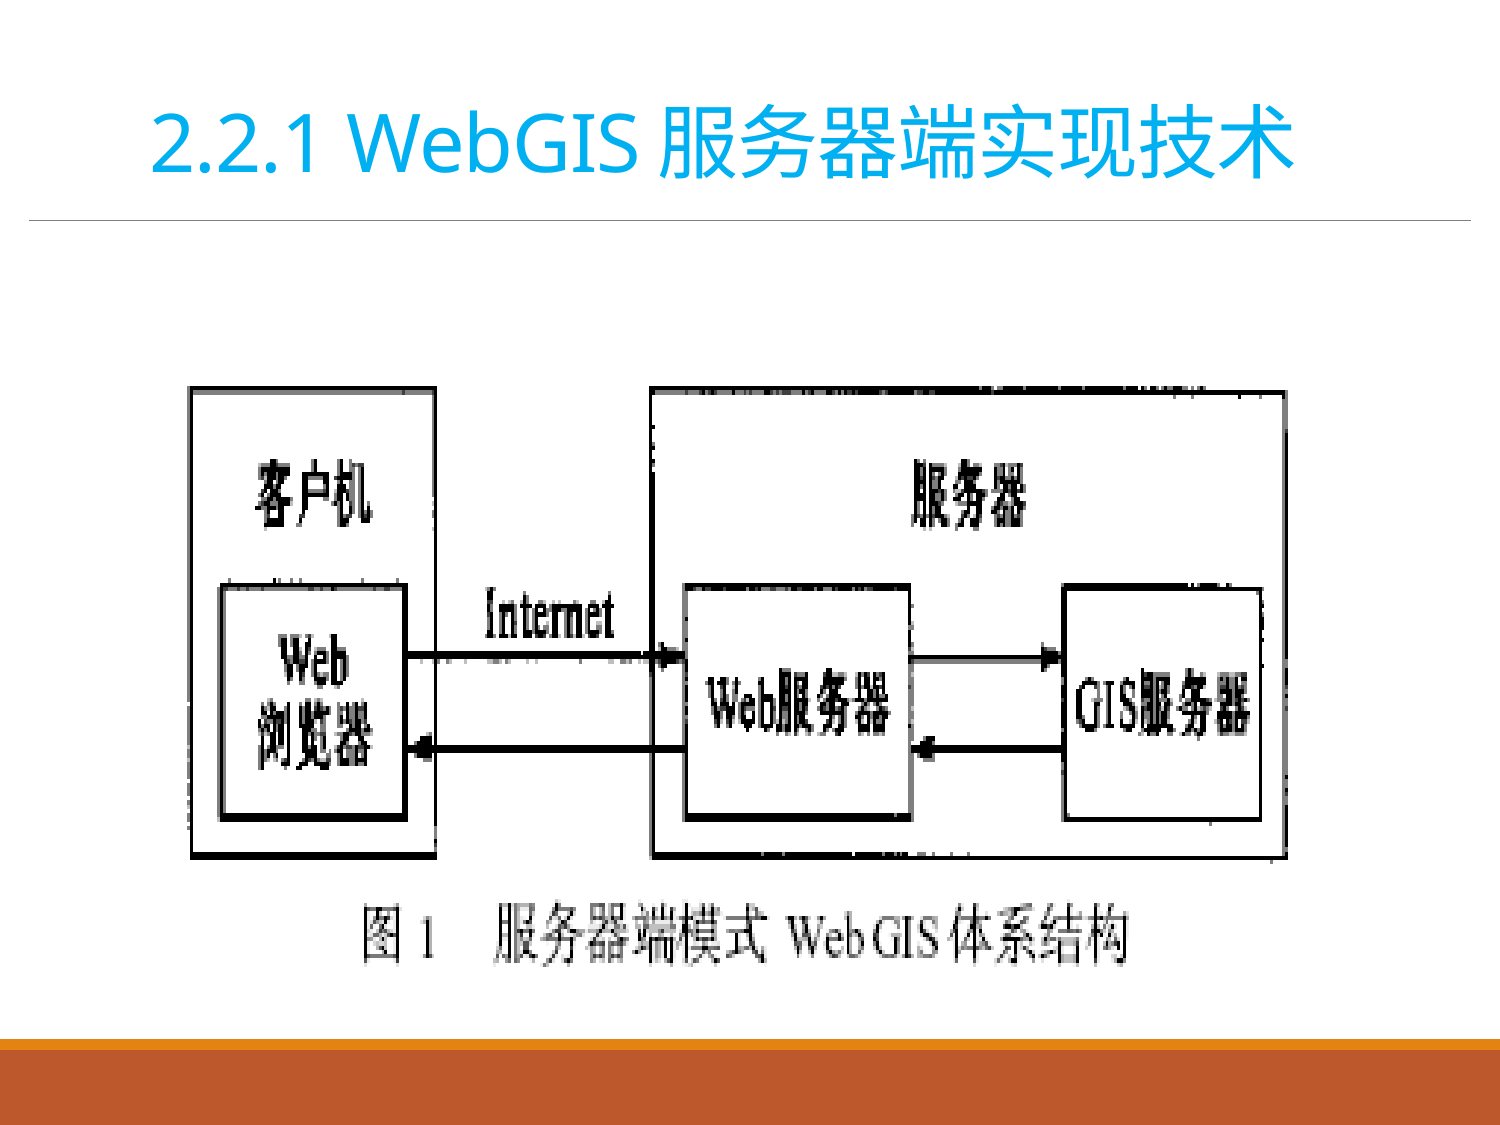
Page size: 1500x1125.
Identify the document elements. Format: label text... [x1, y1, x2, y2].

title 2.2.1 WebGIS服务器端实现技术 [134, 47, 1365, 197]
picture [123, 266, 1365, 972]
